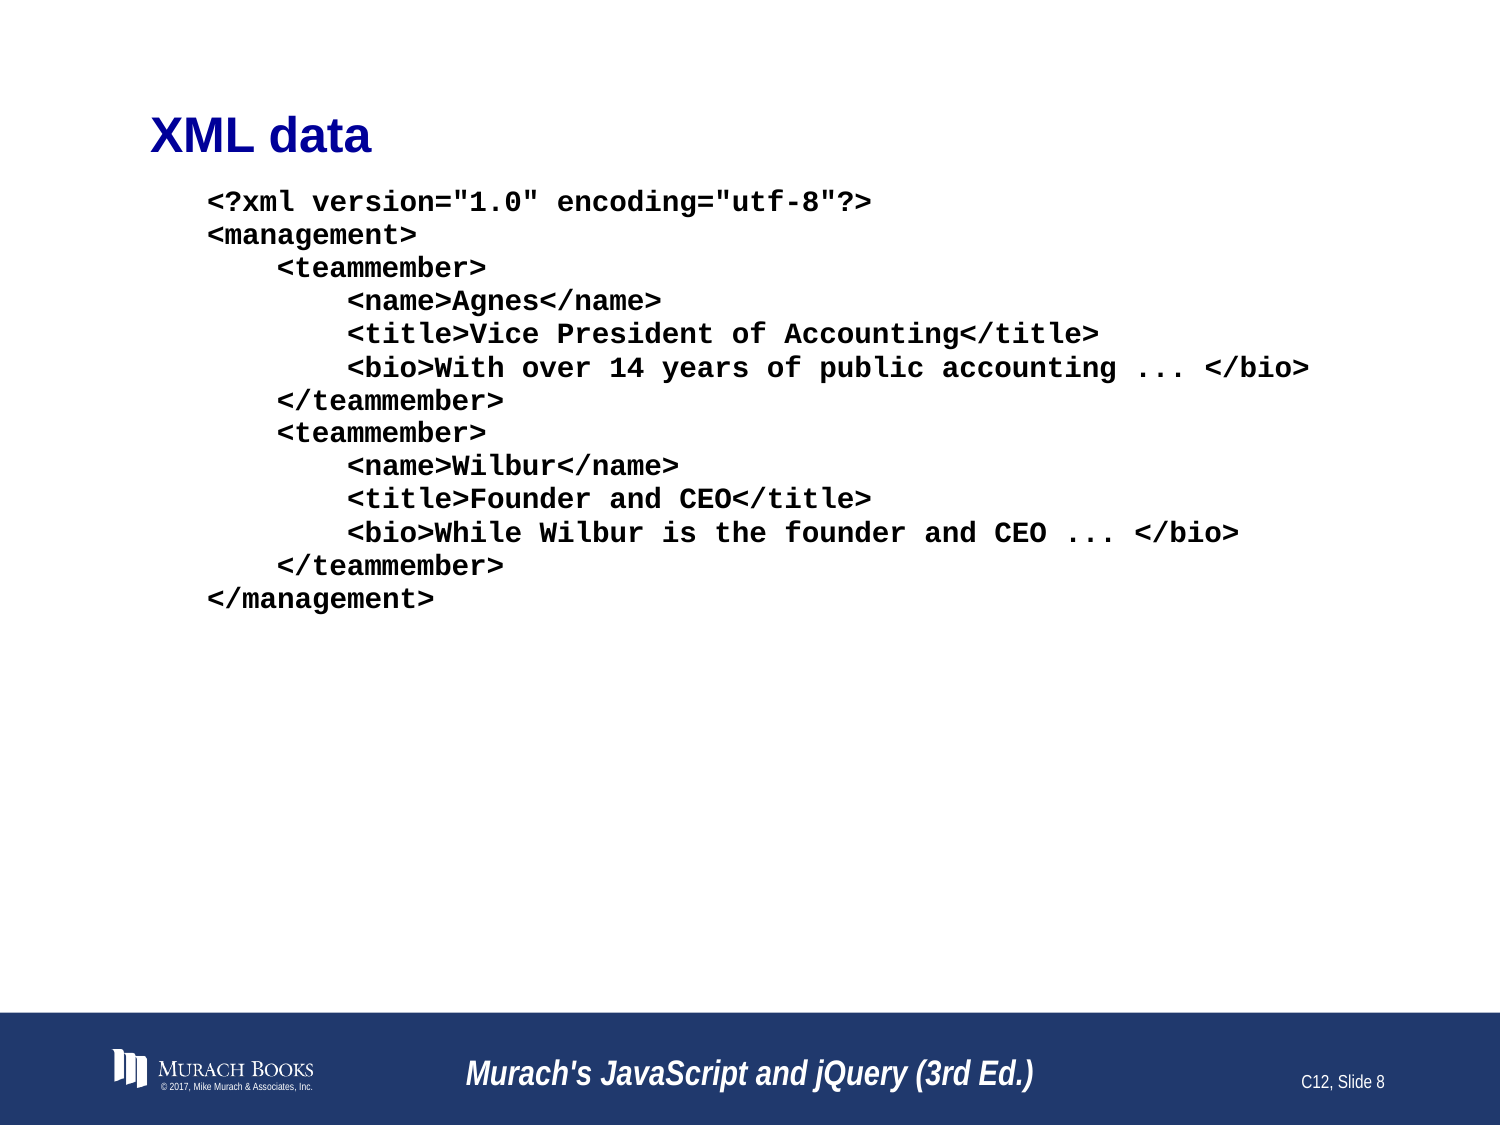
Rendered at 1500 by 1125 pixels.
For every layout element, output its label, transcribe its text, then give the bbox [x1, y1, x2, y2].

title XML data [150, 102, 1350, 164]
slide_number C12, Slide 8 [1087, 1025, 1400, 1100]
slide_number Murach's JavaScript and jQuery (3rd Ed.) [463, 1025, 1050, 1100]
footer © 2017, Mike Murach & Associates, Inc. [12, 1025, 463, 1100]
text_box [149, 187, 1350, 656]
